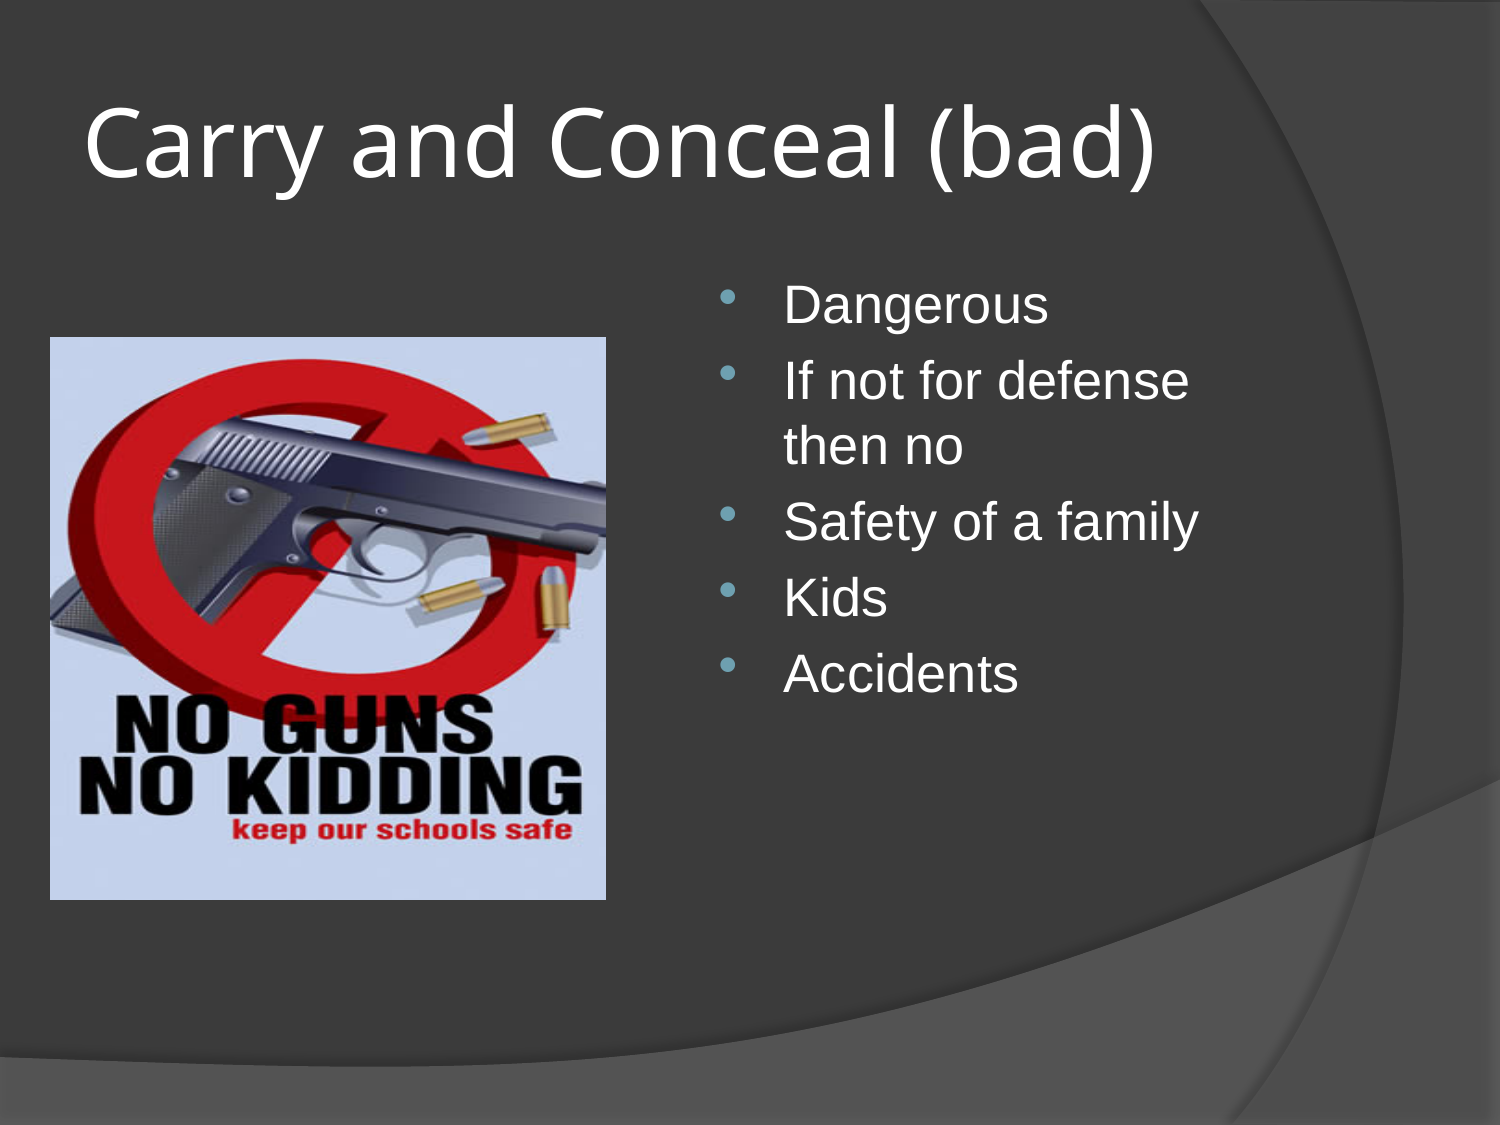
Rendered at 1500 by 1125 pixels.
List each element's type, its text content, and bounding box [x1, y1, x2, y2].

list Dangerous If not for defense then no Safety of a family Kids Accidents [699, 262, 1300, 1005]
title Carry and Conceal (bad) [75, 45, 1300, 233]
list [49, 337, 606, 901]
